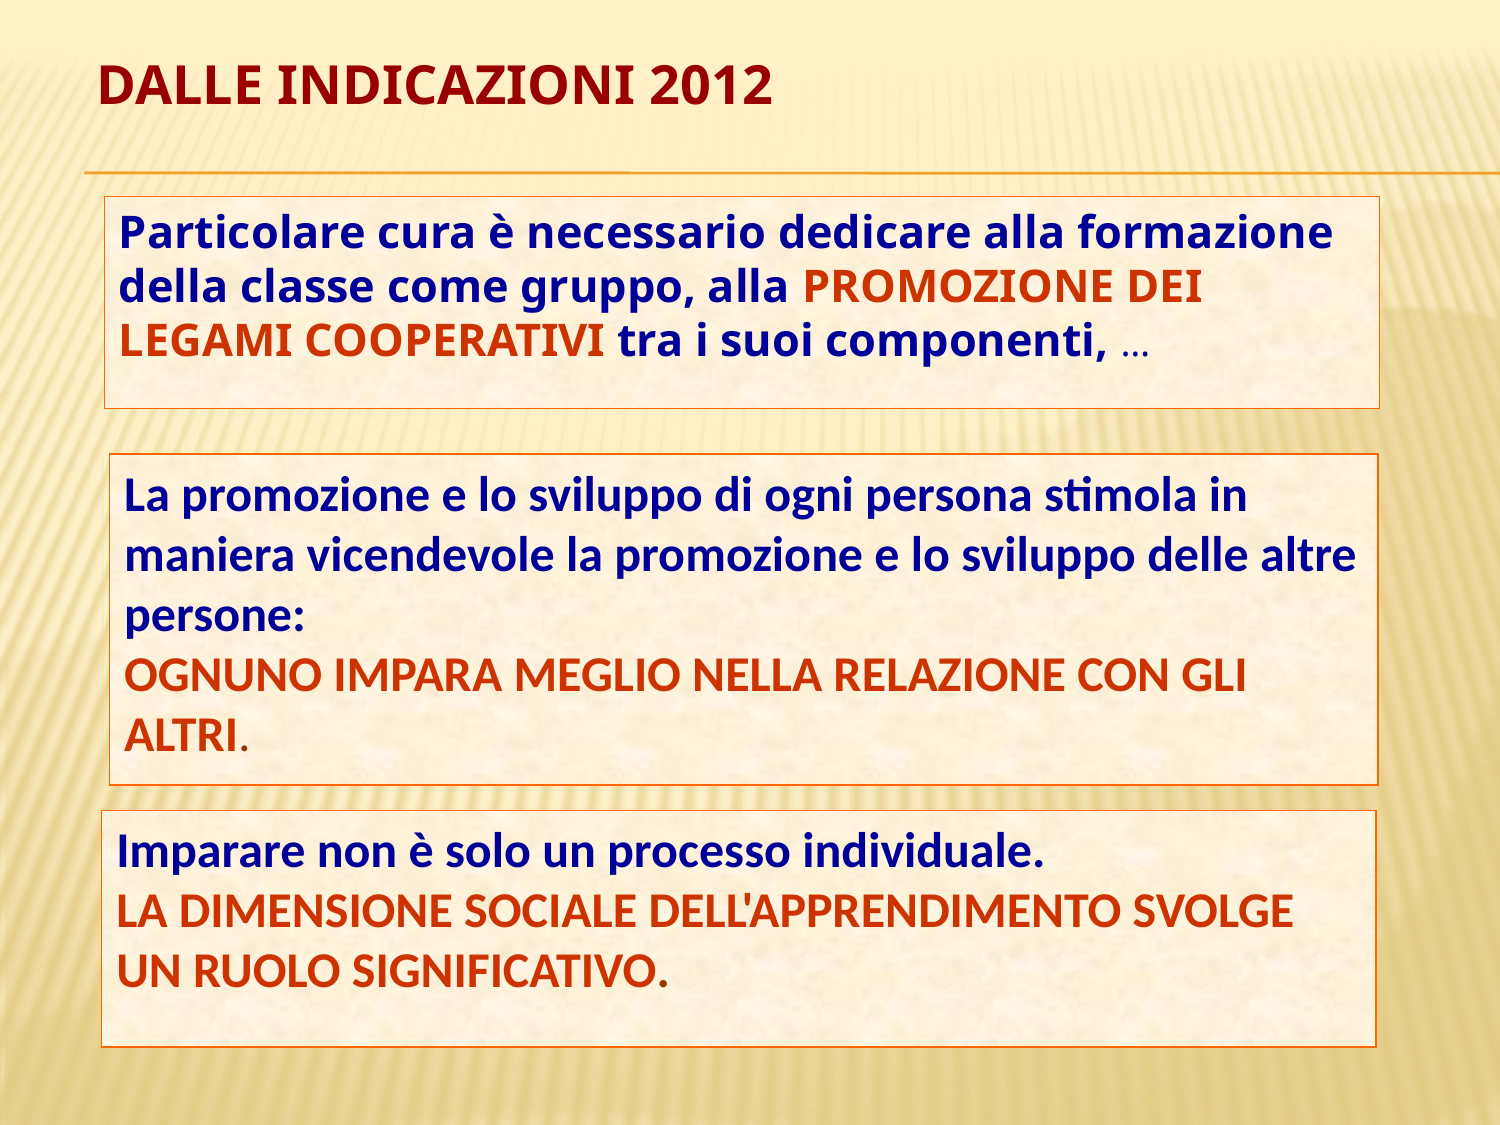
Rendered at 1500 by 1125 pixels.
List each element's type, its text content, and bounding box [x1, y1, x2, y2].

list Particolare cura è necessario dedicare alla formazione della classe come gruppo, alla PROMOZIONE DEI LEGAMI COOPERATIVI tra i suoi componenti, … [104, 196, 1380, 409]
text_box La promozione e lo sviluppo di ogni persona stimola in maniera vicendevole la promozione e lo sviluppo delle altre persone: OGNUNO IMPARA MEGLIO NELLA RELAZIONE CON GLI ALTRI. [109, 454, 1378, 785]
title DALLE INDICAZIONI 2012 [81, 42, 1376, 188]
text_box Imparare non è solo un processo individuale. LA DIMENSIONE SOCIALE DELL'APPRENDIMENTO SVOLGE UN RUOLO SIGNIFICATIVO. [101, 810, 1376, 1047]
